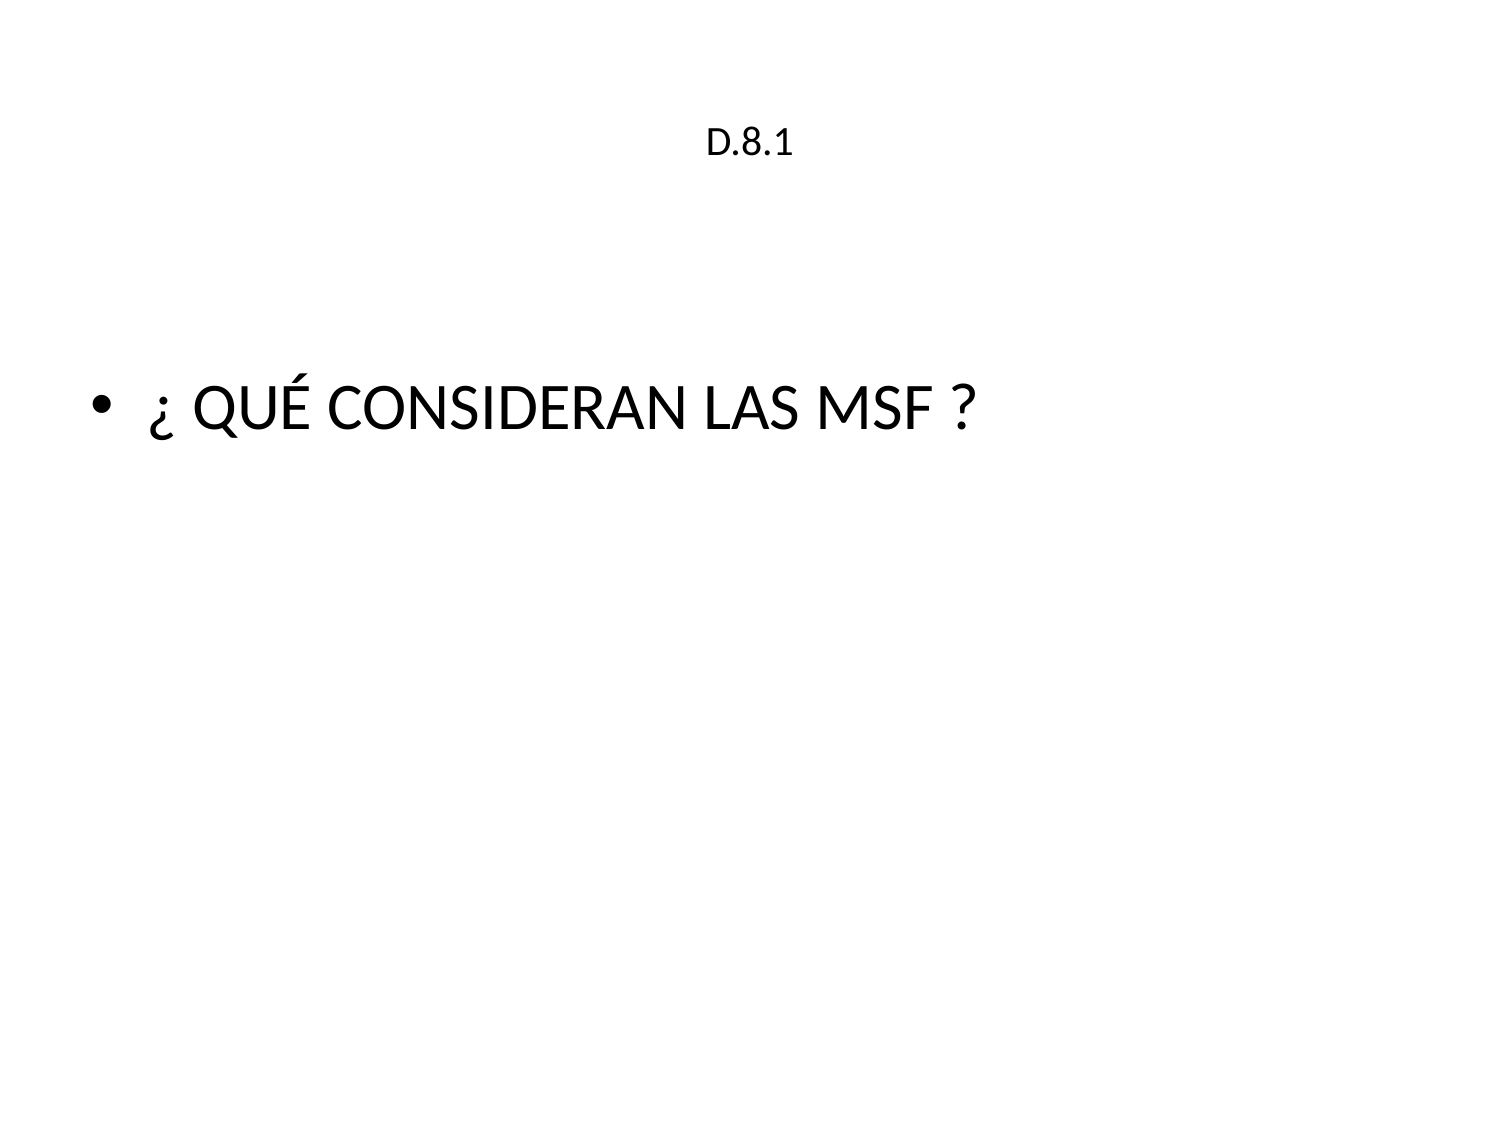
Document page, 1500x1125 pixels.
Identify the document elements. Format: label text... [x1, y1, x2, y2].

title D.8.1 [75, 45, 1425, 233]
list ¿ QUÉ CONSIDERAN LAS MSF ? [75, 262, 1425, 1005]
